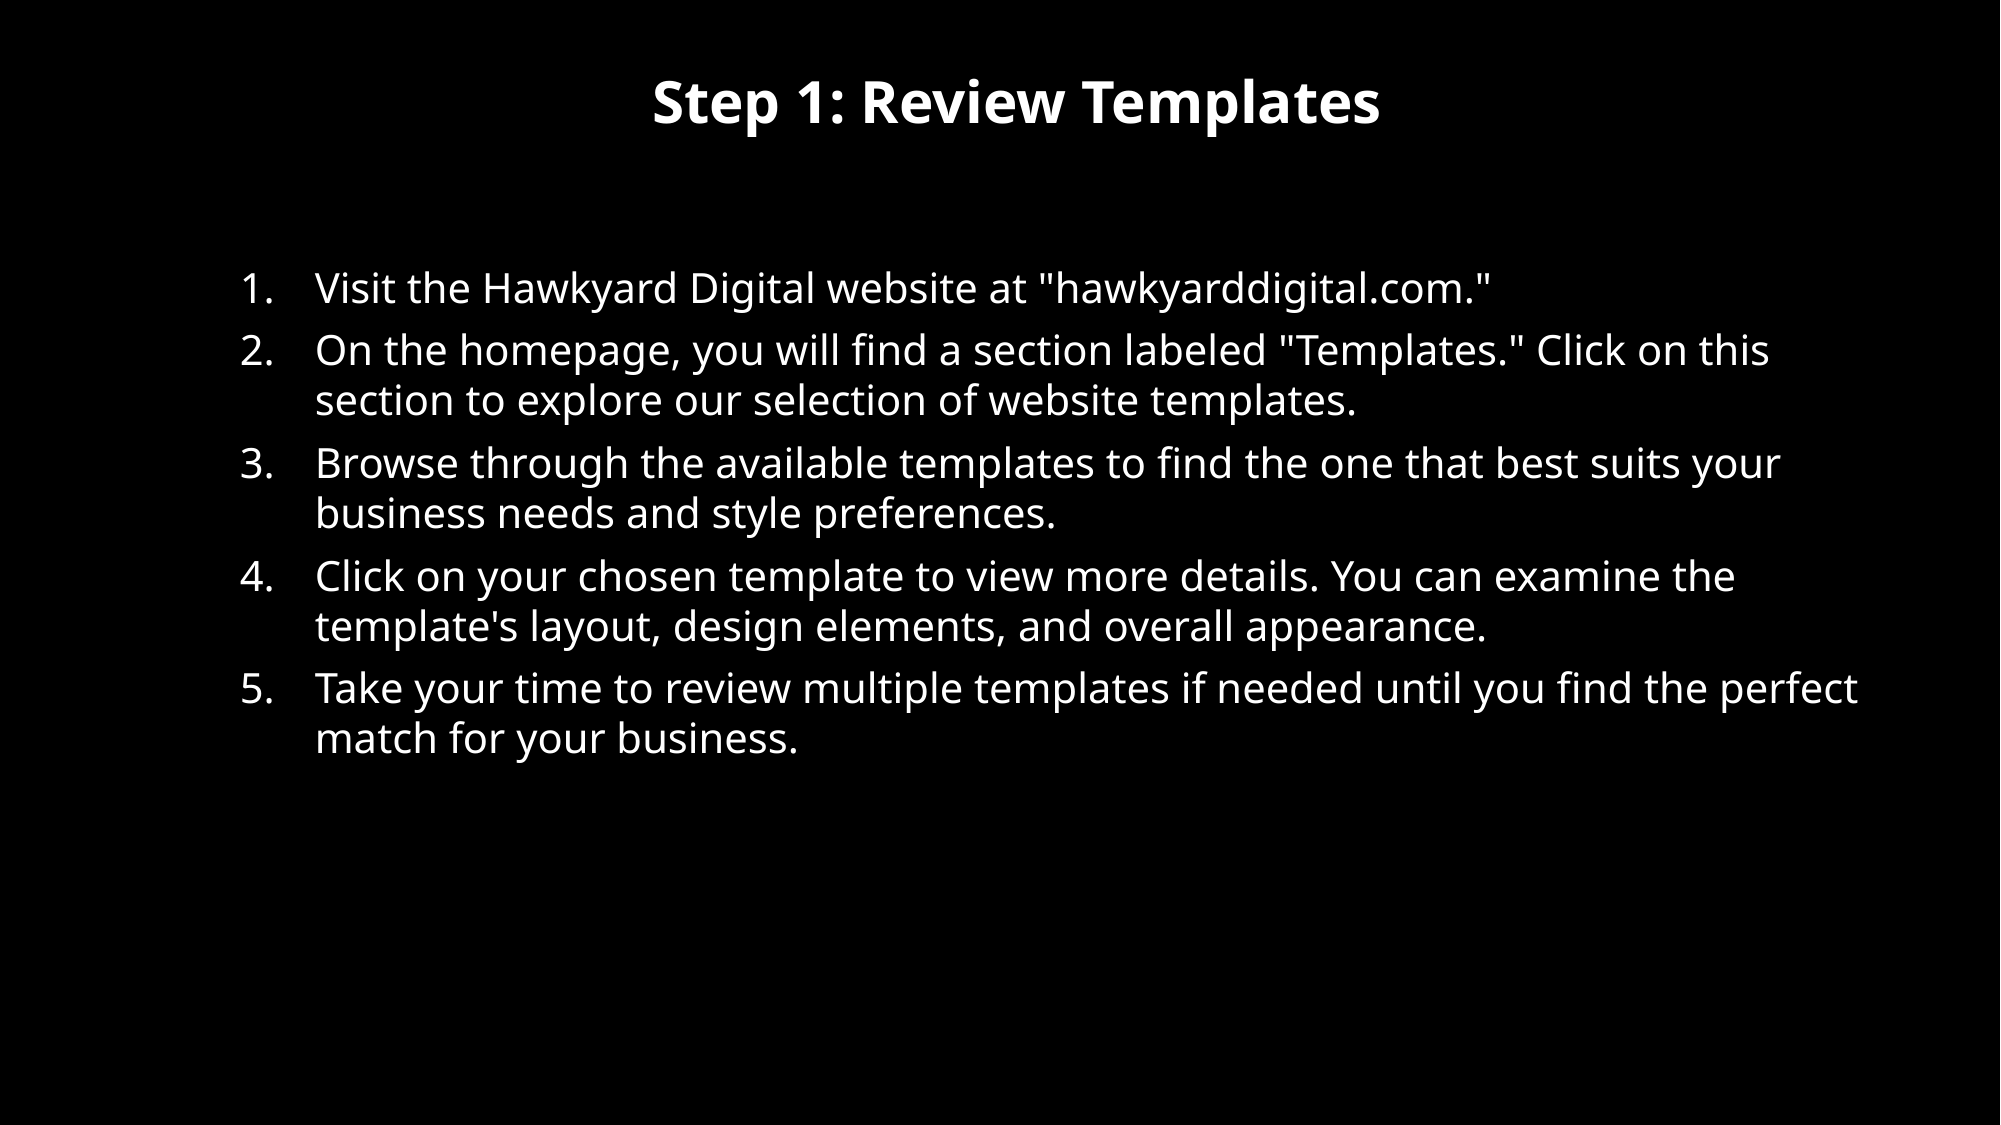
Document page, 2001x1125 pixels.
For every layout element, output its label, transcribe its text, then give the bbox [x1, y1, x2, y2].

text_box Step 1: Review Templates [16, 57, 2000, 143]
text_box Visit the Hawkyard Digital website at "hawkyarddigital.com." On the homepage, you will find a section labeled "Templates." Click on this section to explore our selection of website templates. Browse through the available templates to find the one that best suits your business needs and style preferences. Click on your chosen template to view more details. You can examine the template's layout, design elements, and overall appearance. Take your time to review multiple templates if needed until you find the perfect match for your business. [225, 254, 1912, 770]
